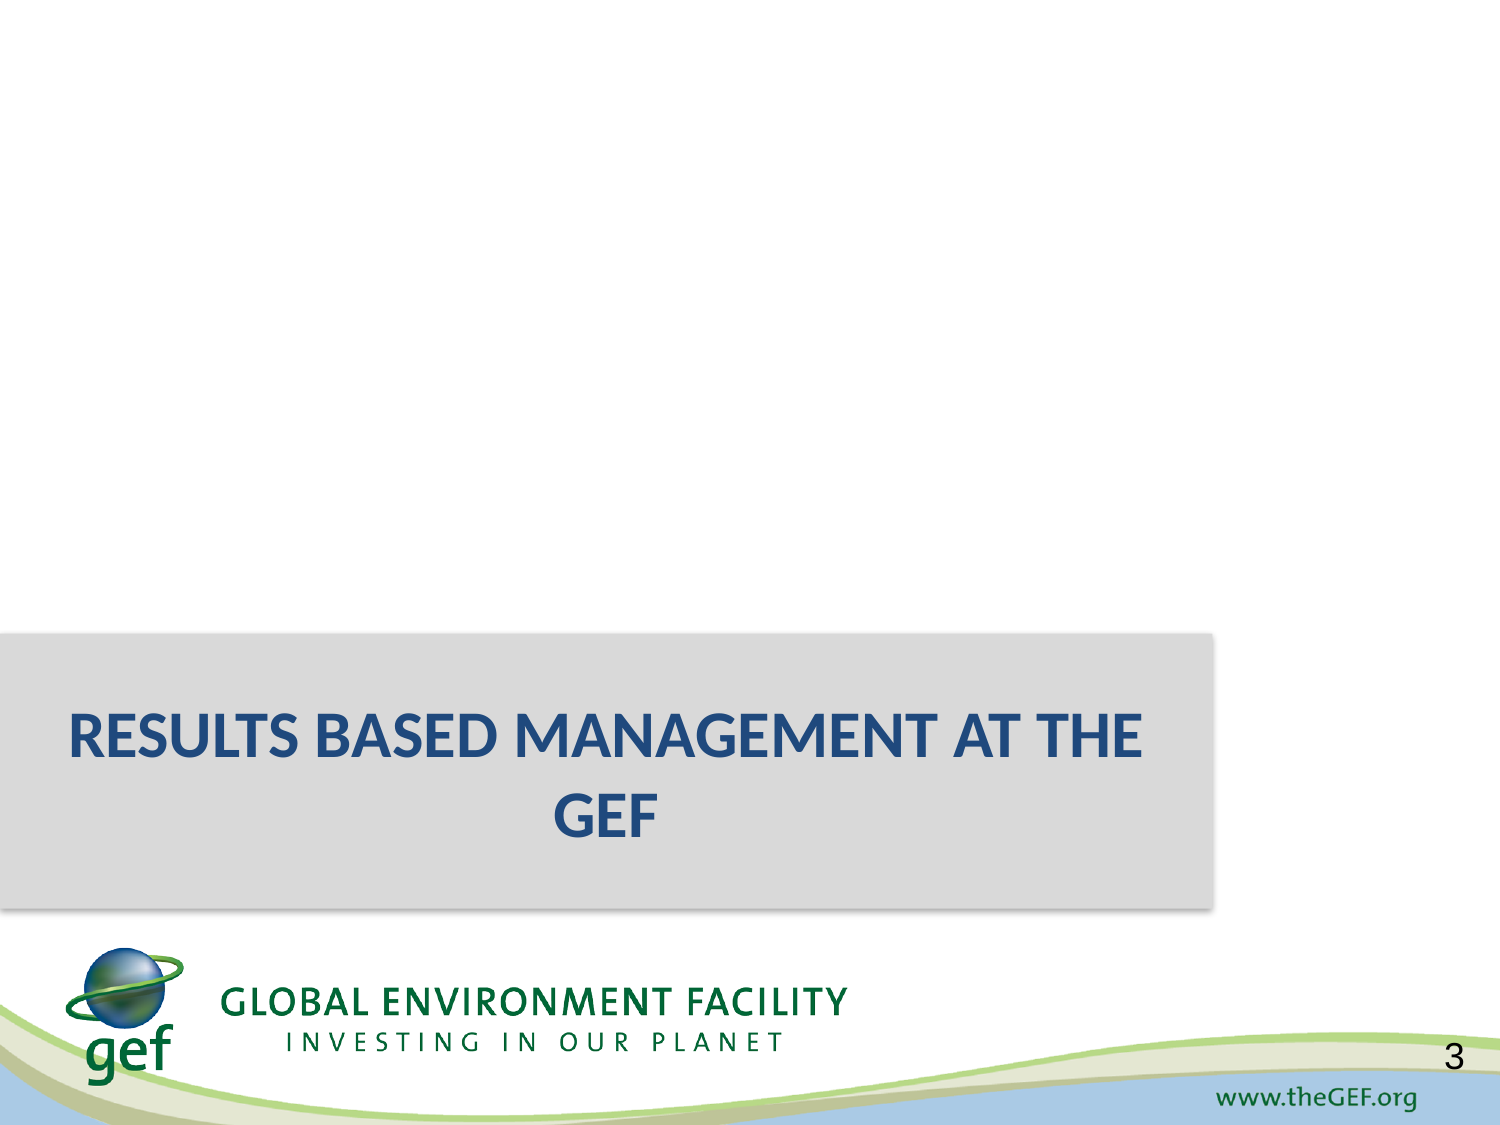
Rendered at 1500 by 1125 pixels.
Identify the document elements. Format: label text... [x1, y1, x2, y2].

text_box Results Based Management at the GEF [0, 633, 1213, 909]
slide_number 3 [1417, 1012, 1500, 1095]
picture [0, 920, 1500, 1125]
